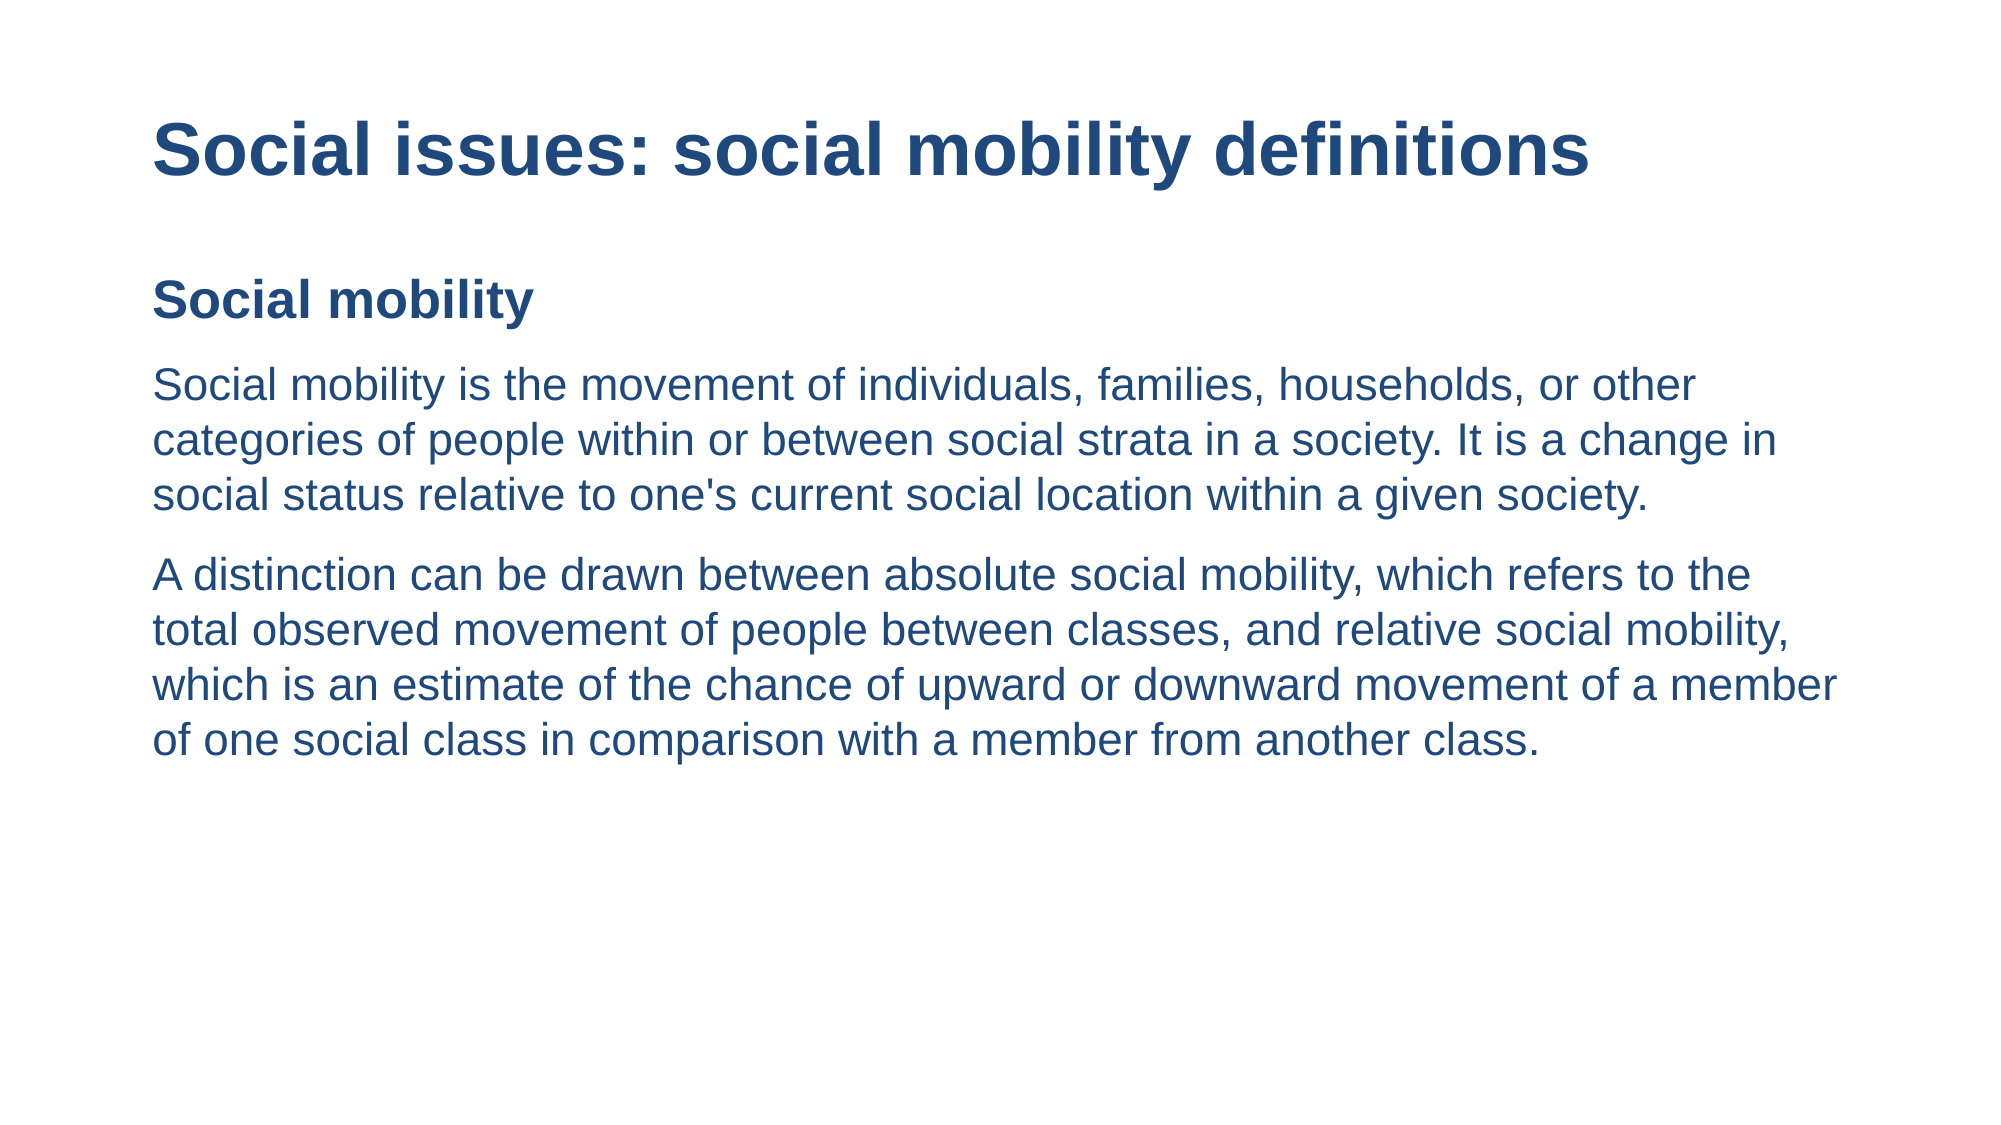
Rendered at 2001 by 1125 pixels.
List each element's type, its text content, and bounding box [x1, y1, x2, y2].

list Social mobility Social mobility is the movement of individuals, families, households, or other categories of people within or between social strata in a society. It is a change in social status relative to one's current social location within a given society. A distinction can be drawn between absolute social mobility, which refers to the total observed movement of people between classes, and relative social mobility, which is an estimate of the chance of upward or downward movement of a member of one social class in comparison with a member from another class. [137, 315, 1863, 972]
title Social issues: social mobility definitions [137, 97, 1863, 315]
